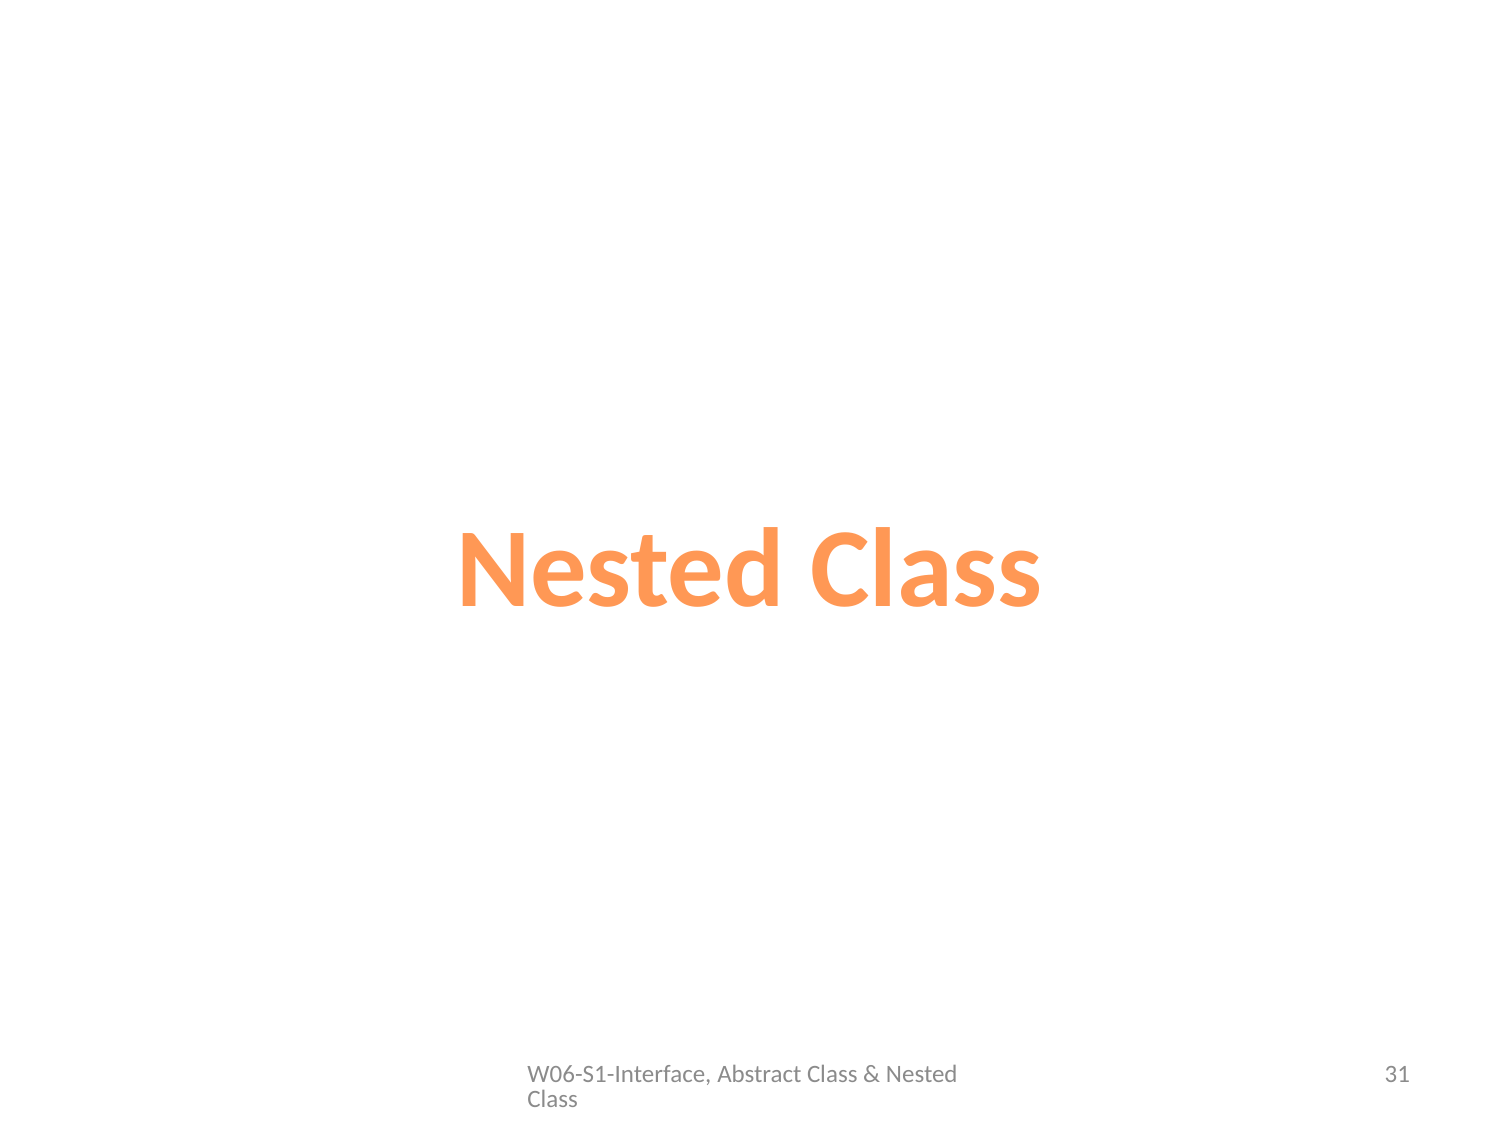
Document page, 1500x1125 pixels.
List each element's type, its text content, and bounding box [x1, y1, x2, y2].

footer W06-S1-Interface, Abstract Class & Nested Class [512, 1042, 988, 1103]
text_box Nested Class [441, 486, 1059, 637]
slide_number 31 [1074, 1042, 1425, 1103]
